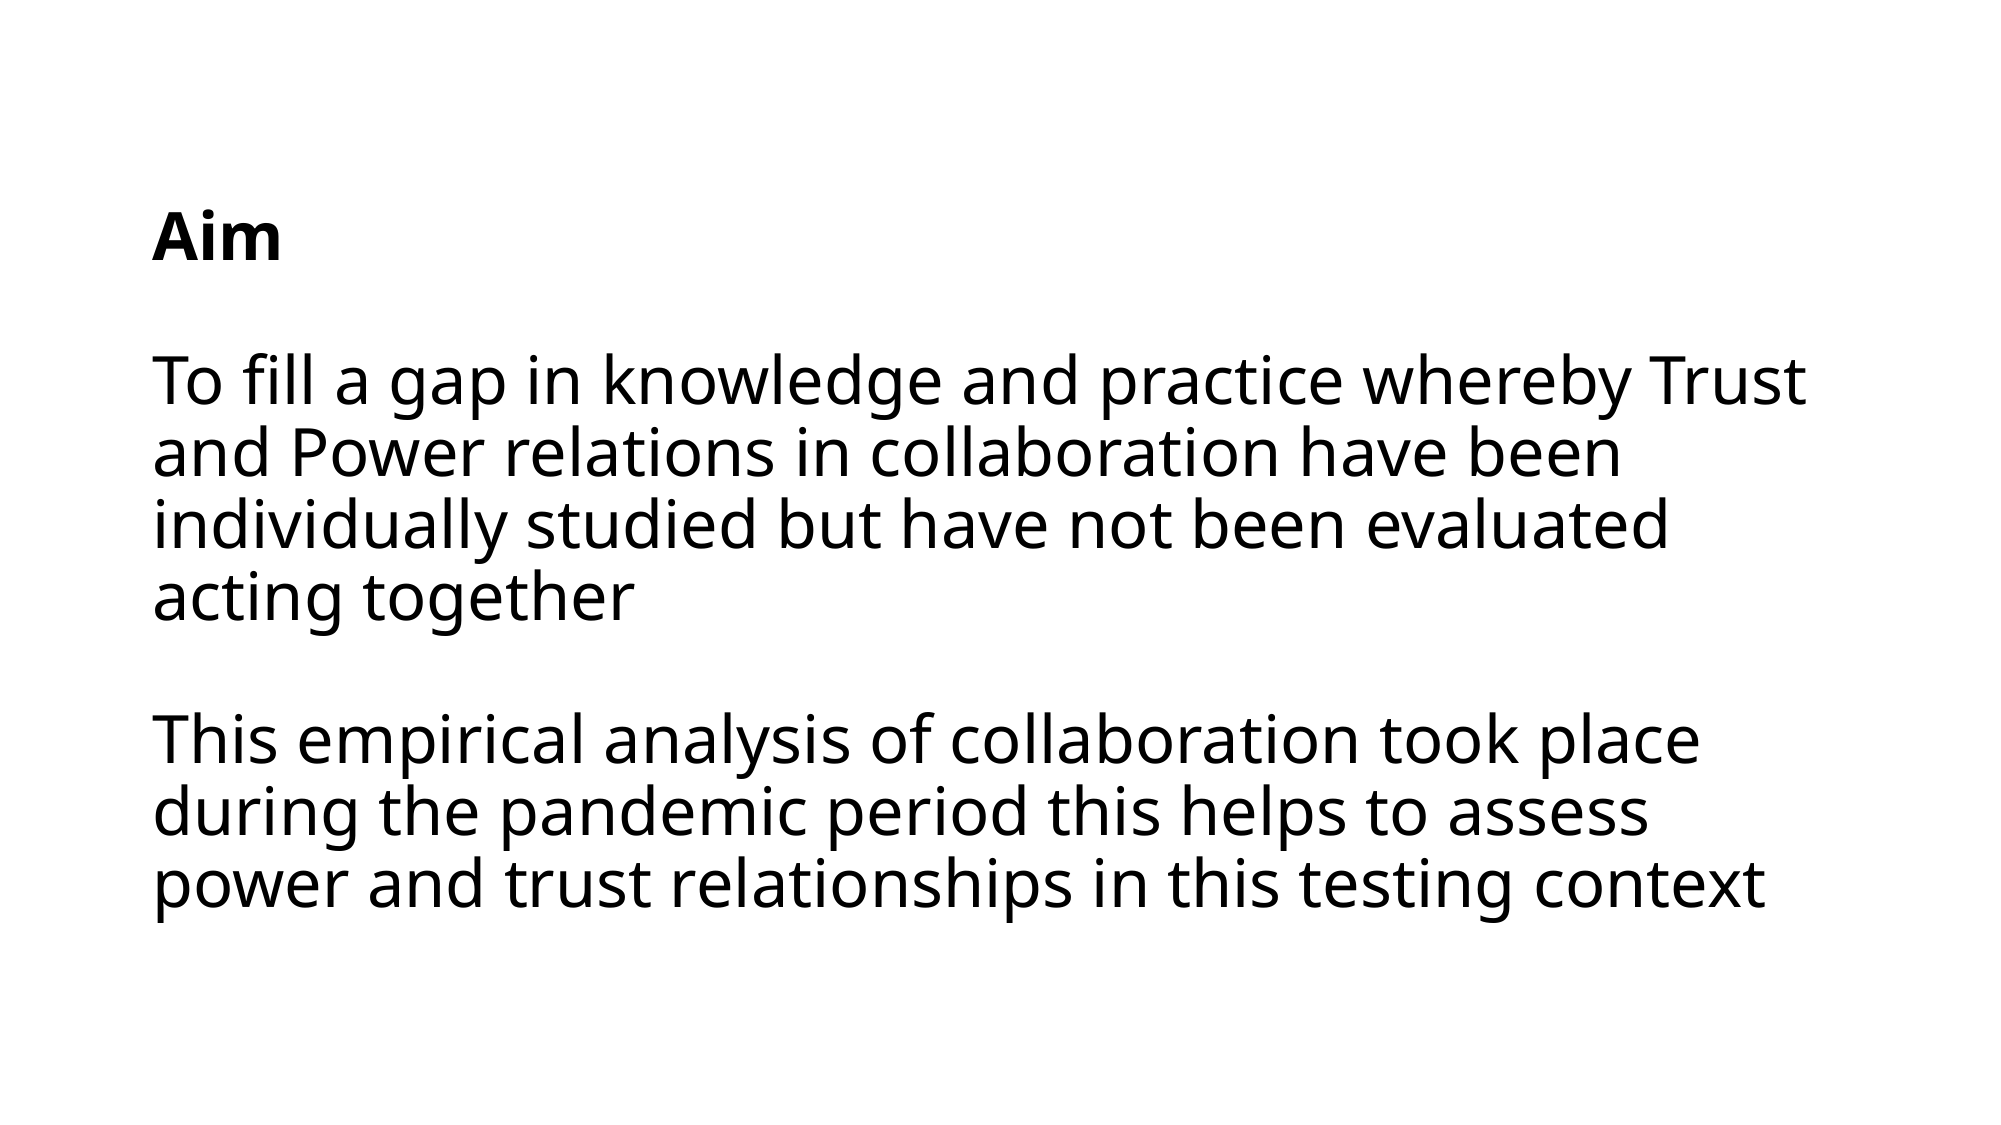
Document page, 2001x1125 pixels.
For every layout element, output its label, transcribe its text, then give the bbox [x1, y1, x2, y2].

title Aim To fill a gap in knowledge and practice whereby Trust and Power relations in collaboration have been individually studied but have not been evaluated acting together This empirical analysis of collaboration took place during the pandemic period this helps to assess power and trust relationships in this testing context [137, 453, 1863, 672]
